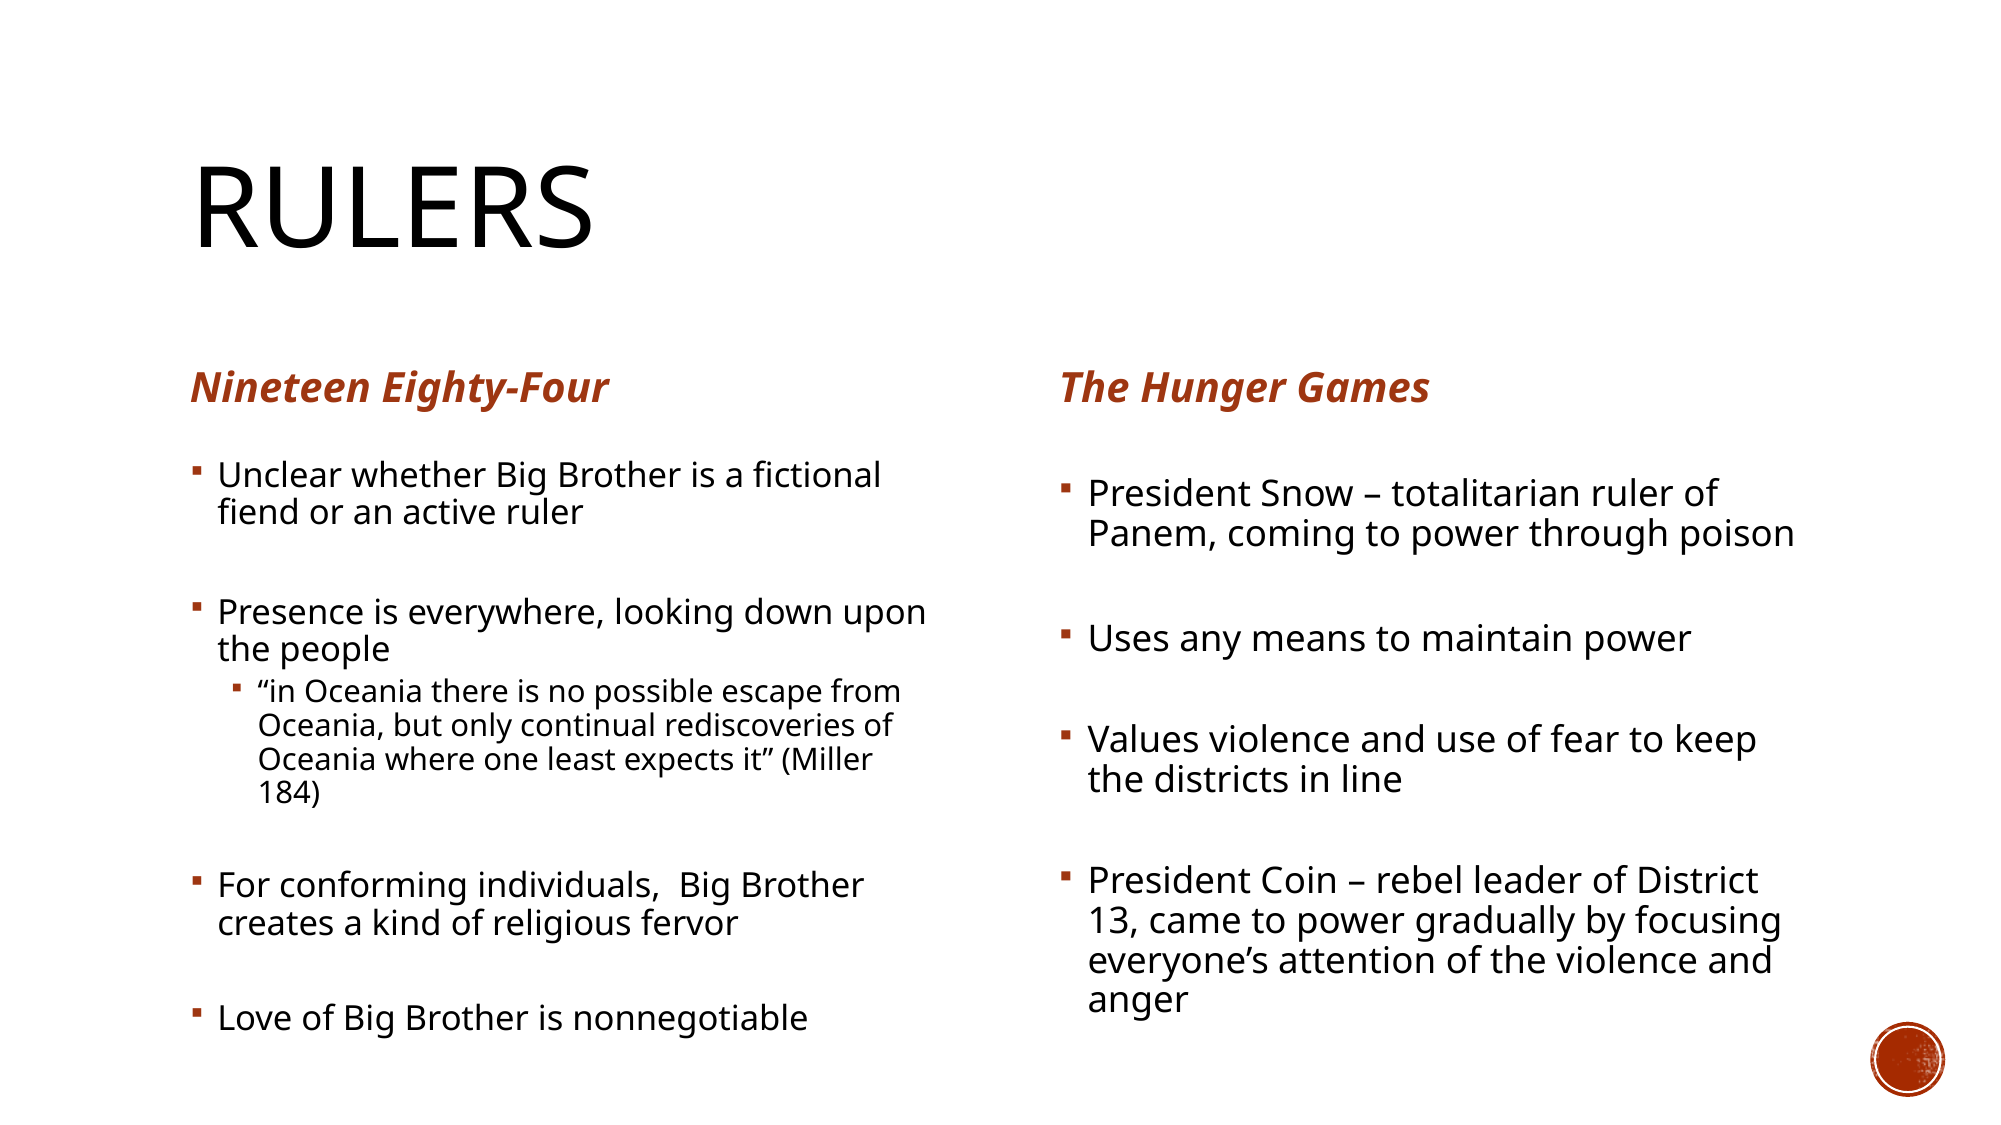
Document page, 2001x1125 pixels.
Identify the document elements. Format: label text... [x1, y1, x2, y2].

list Nineteen Eighty-Four [174, 336, 955, 441]
list Unclear whether Big Brother is a fictional fiend or an active ruler Presence is everywhere, looking down upon the people “in Oceania there is no possible escape from Oceania, but only continual rediscoveries of Oceania where one least expects it” (Miller 184) For conforming individuals, Big Brother creates a kind of religious fervor Love of Big Brother is nonnegotiable [175, 450, 956, 1046]
title Rulers [175, 79, 1826, 344]
list President Snow – totalitarian ruler of Panem, coming to power through poison Uses any means to maintain power Values violence and use of fear to keep the districts in line President Coin – rebel leader of District 13, came to power gradually by focusing everyone’s attention of the violence and anger [1043, 450, 1824, 1046]
list The Hunger Games [1043, 336, 1824, 441]
